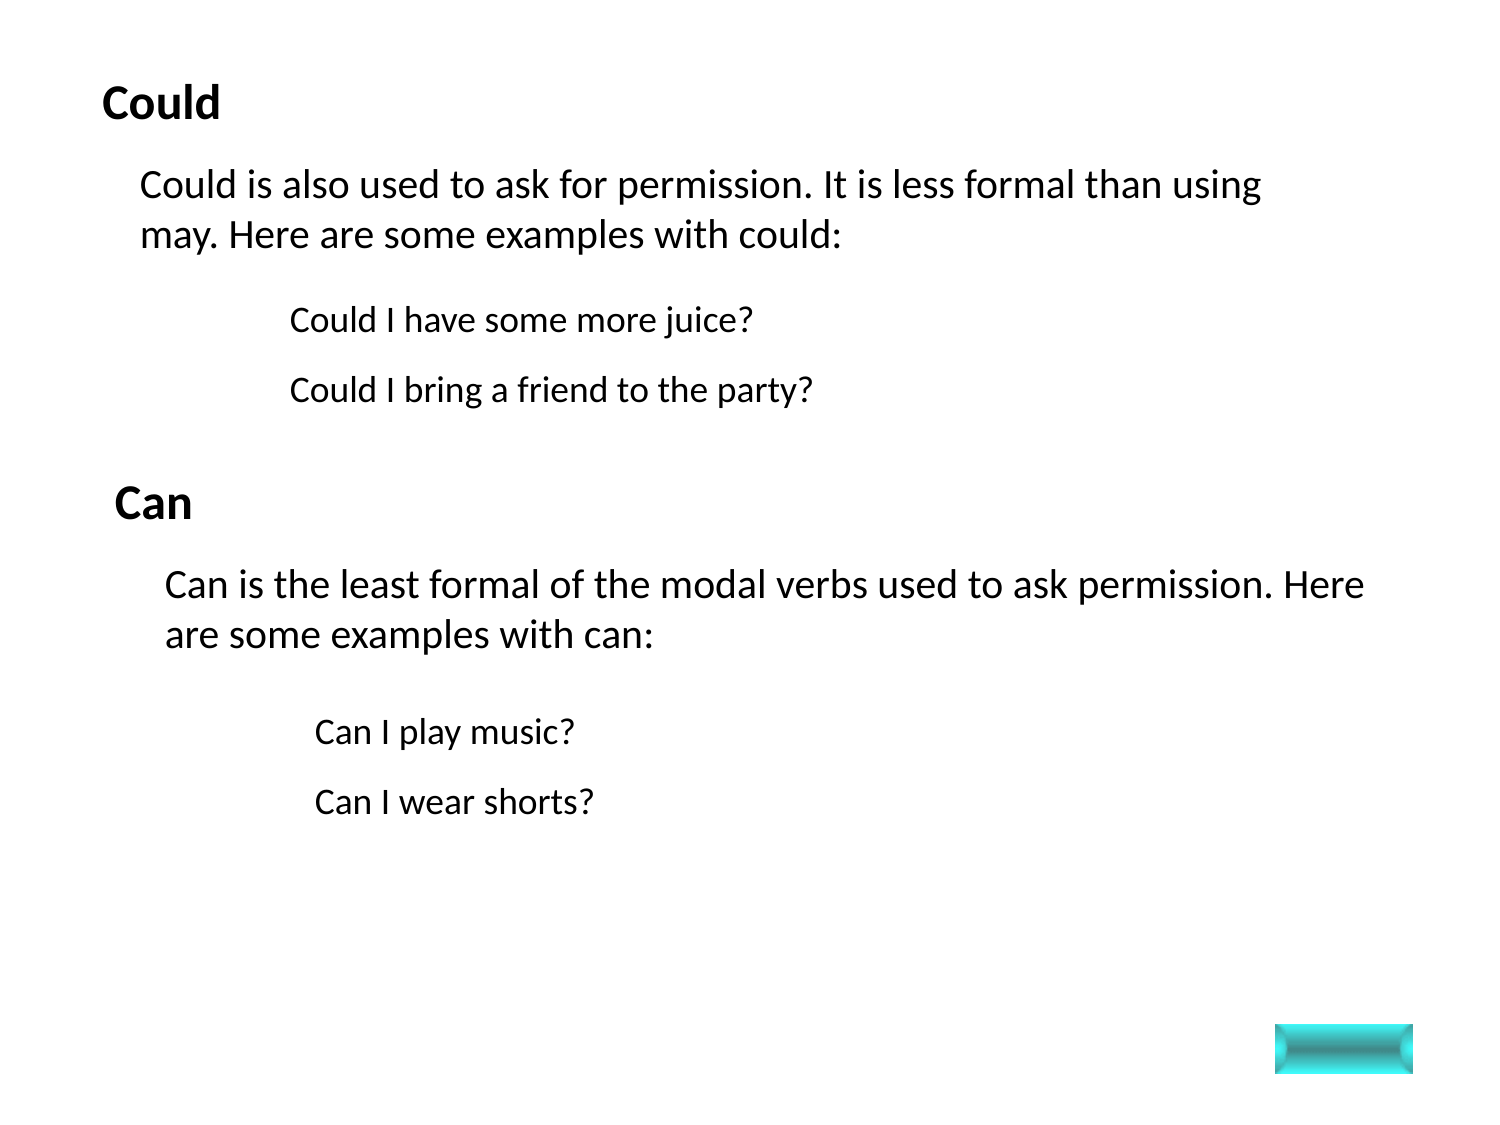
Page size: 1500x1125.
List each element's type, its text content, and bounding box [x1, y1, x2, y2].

picture [1274, 1024, 1413, 1074]
text_box Can [99, 462, 225, 538]
text_box Could I have some more juice? Could I bring a friend to the party? [274, 287, 863, 418]
text_box Can is the least formal of the modal verbs used to ask permission. Here are some examples with can: [150, 549, 1400, 665]
text_box Could [87, 62, 263, 138]
text_box Can I play music? Can I wear shorts? [300, 699, 625, 830]
text_box Could is also used to ask for permission. It is less formal than using may. Here are some examples with could: [125, 149, 1363, 265]
